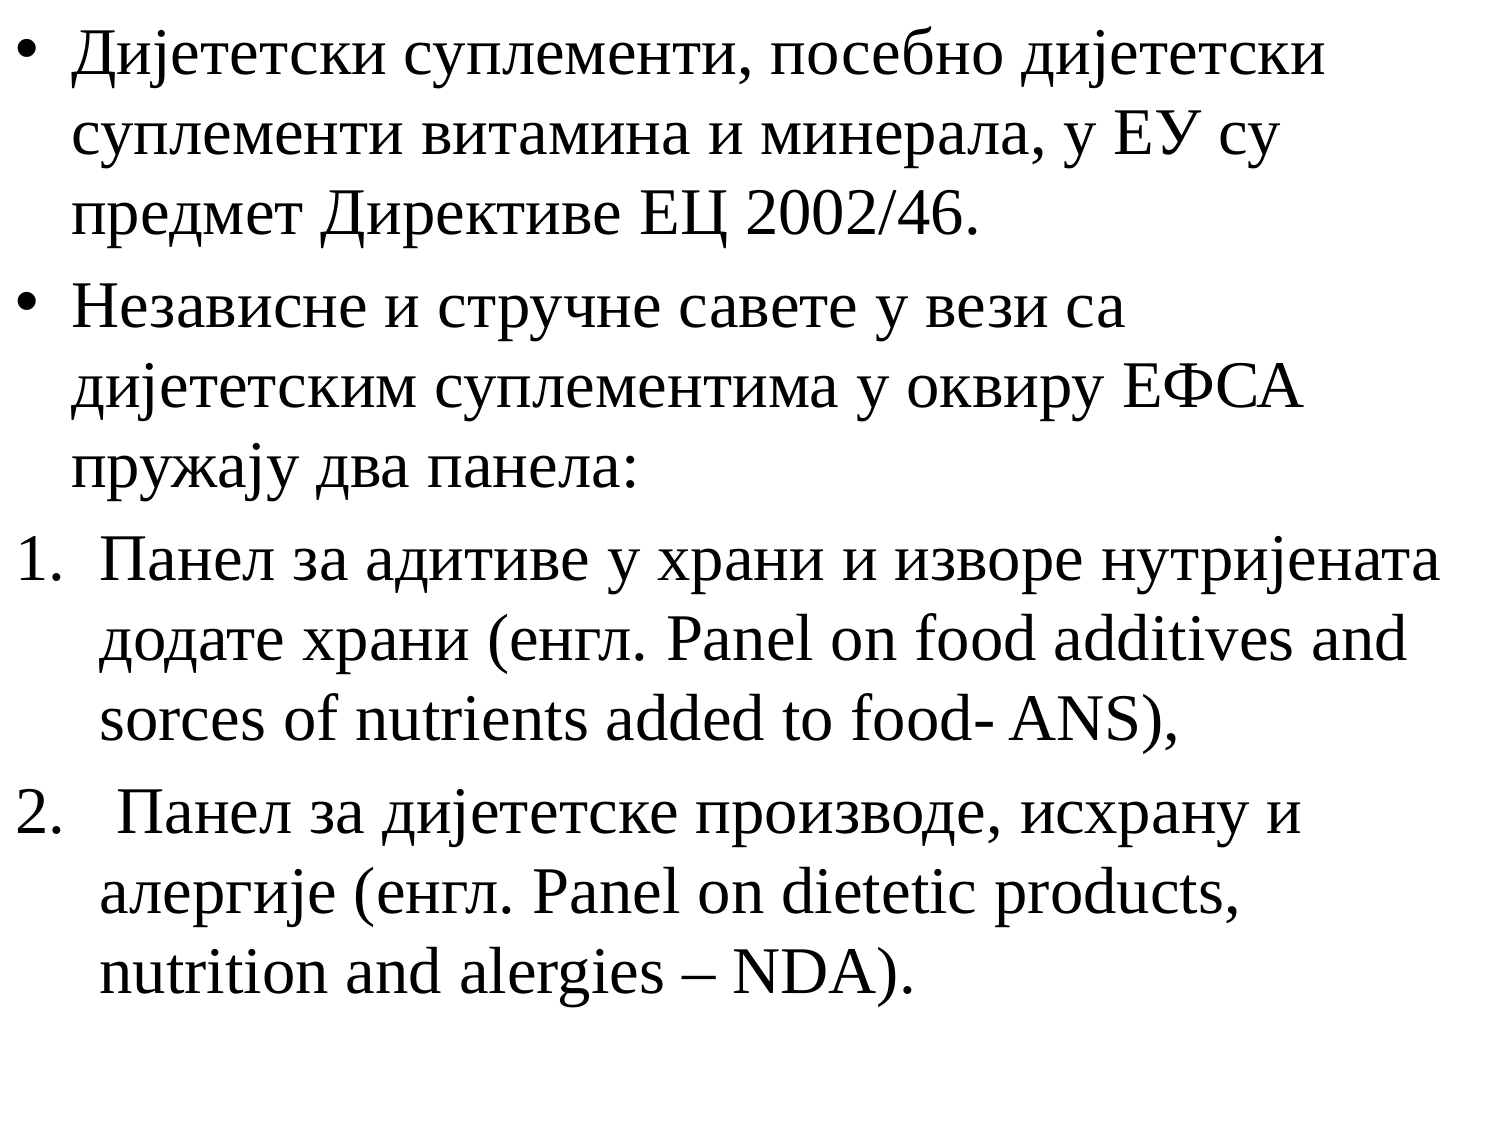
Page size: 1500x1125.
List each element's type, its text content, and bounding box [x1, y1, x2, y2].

list Дијететски суплементи, посебно дијететски суплементи витамина и минерала, у ЕУ су предмет Директиве ЕЦ 2002/46. Независне и стручне савете у вези са дијететским суплементима у оквиру ЕФСА пружају два панела: Панел за адитиве у храни и изворе нутријената додате храни (енгл. Panel on food additives and sorces of nutrients added to food- ANS), Панел за дијететске производе, исхрану и алергије (енгл. Panel on dietetic products, nutrition and alergies – NDA). [0, 0, 1500, 1125]
